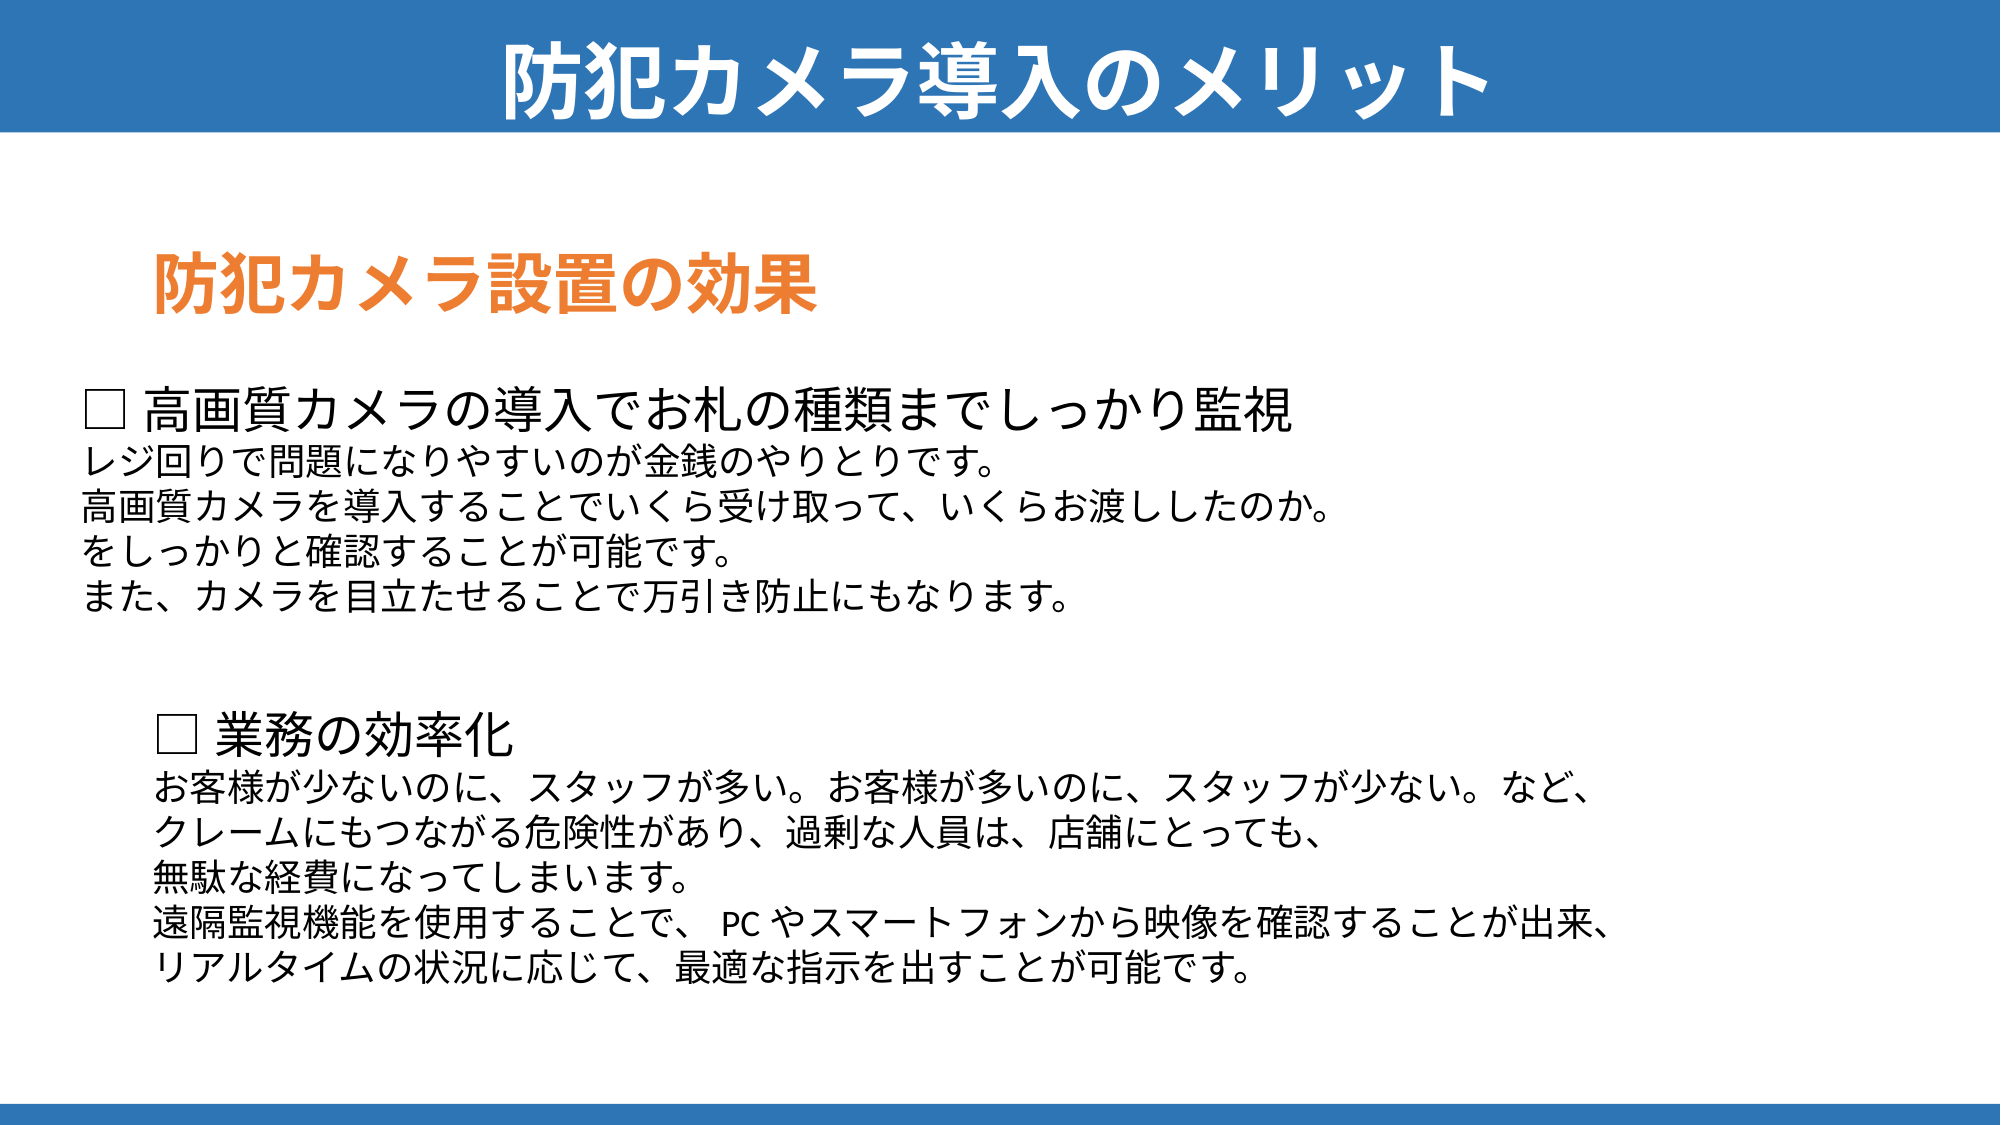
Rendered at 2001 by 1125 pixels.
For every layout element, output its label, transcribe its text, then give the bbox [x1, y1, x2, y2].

text_box [0, 1103, 2000, 1125]
text_box [0, 0, 2000, 133]
text_box 防犯カメラ導入のメリット [485, 21, 1515, 137]
text_box □業務の効率化 お客様が少ないのに、スタッフが多い。お客様が多いのに、スタッフが少ない。など、 クレームにもつながる危険性があり、過剰な人員は、店舗にとっても、 無駄な経費になってしまいます。 遠隔監視機能を使用することで、PCやスマートフォンから映像を確認することが出来、 リアルタイムの状況に応じて、最適な指示を出すことが可能です。 [137, 696, 1745, 997]
text_box □高画質カメラの導入でお札の種類までしっかり監視 レジ回りで問題になりやすいのが金銭のやりとりです。 高画質カメラを導入することでいくら受け取って、いくらお渡ししたのか。 をしっかりと確認することが可能です。 また、カメラを目立たせることで万引き防止にもなります。 [66, 370, 1366, 716]
list 防犯カメラ設置の効果 [137, 243, 1863, 327]
